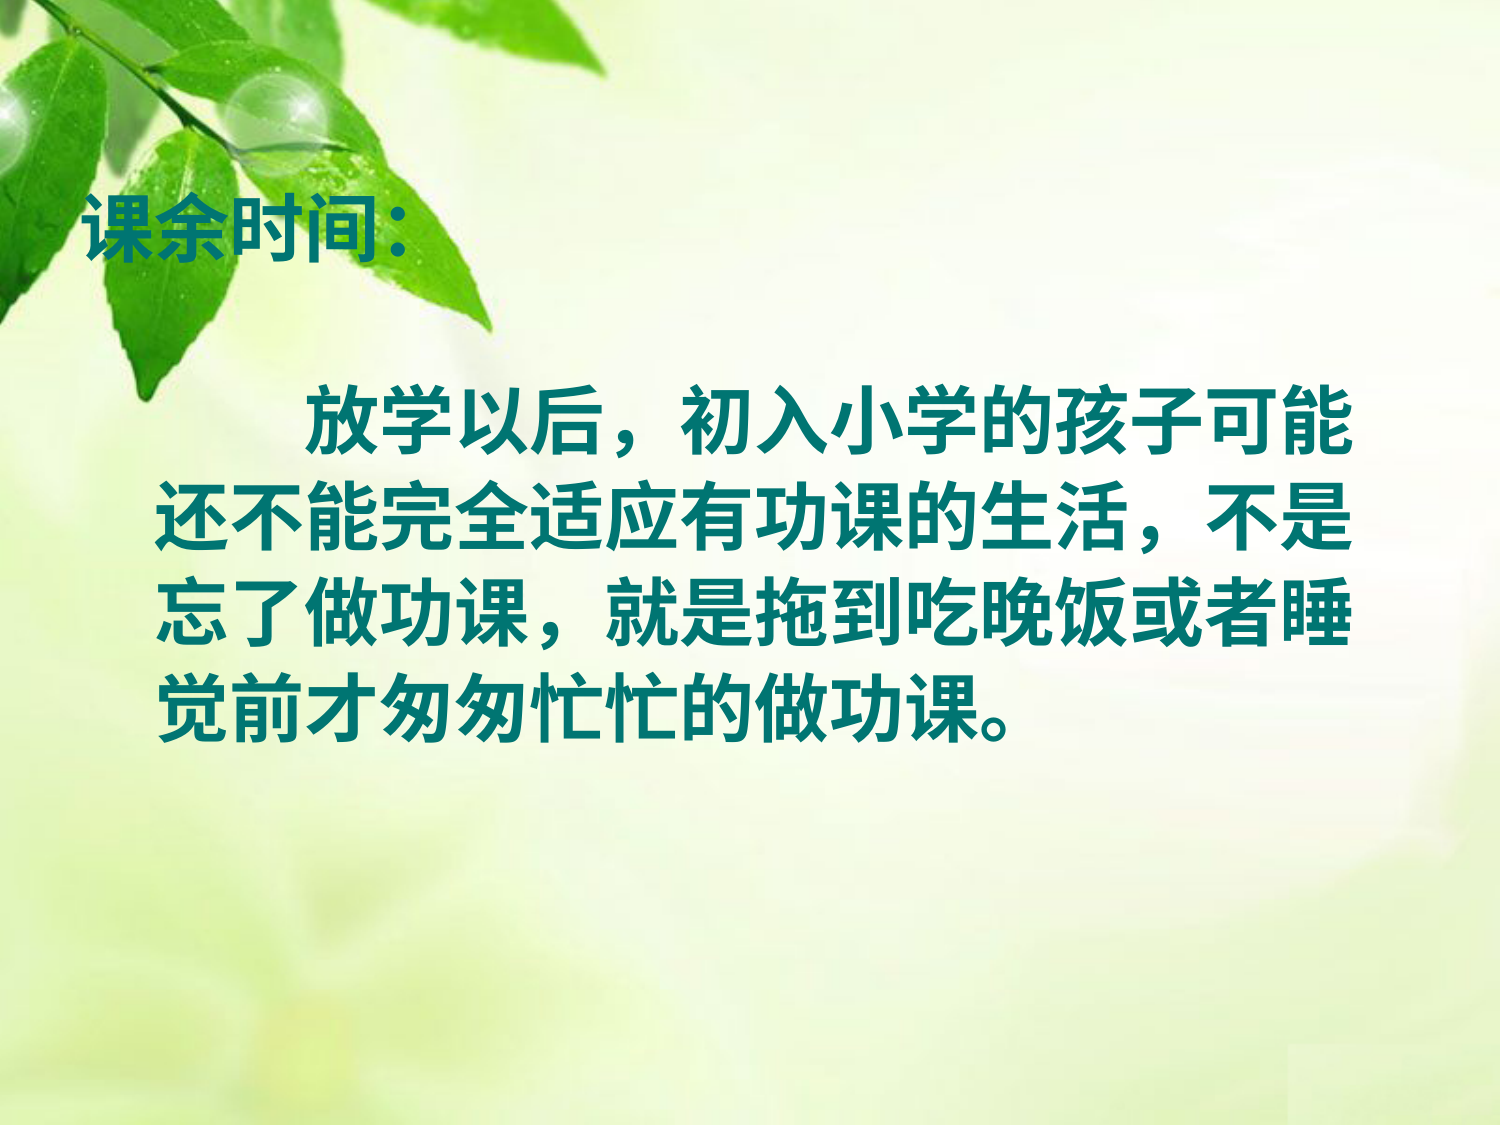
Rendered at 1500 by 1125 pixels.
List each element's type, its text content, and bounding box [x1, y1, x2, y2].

picture [0, 0, 1500, 1125]
list 课余时间： 放学以后，初入小学的孩子可能 还不能完全适应有功课的生活，不是 忘了做功课，就是拖到吃晚饭或者睡 觉前才匆匆忙忙的做功课。 [64, 184, 1467, 823]
